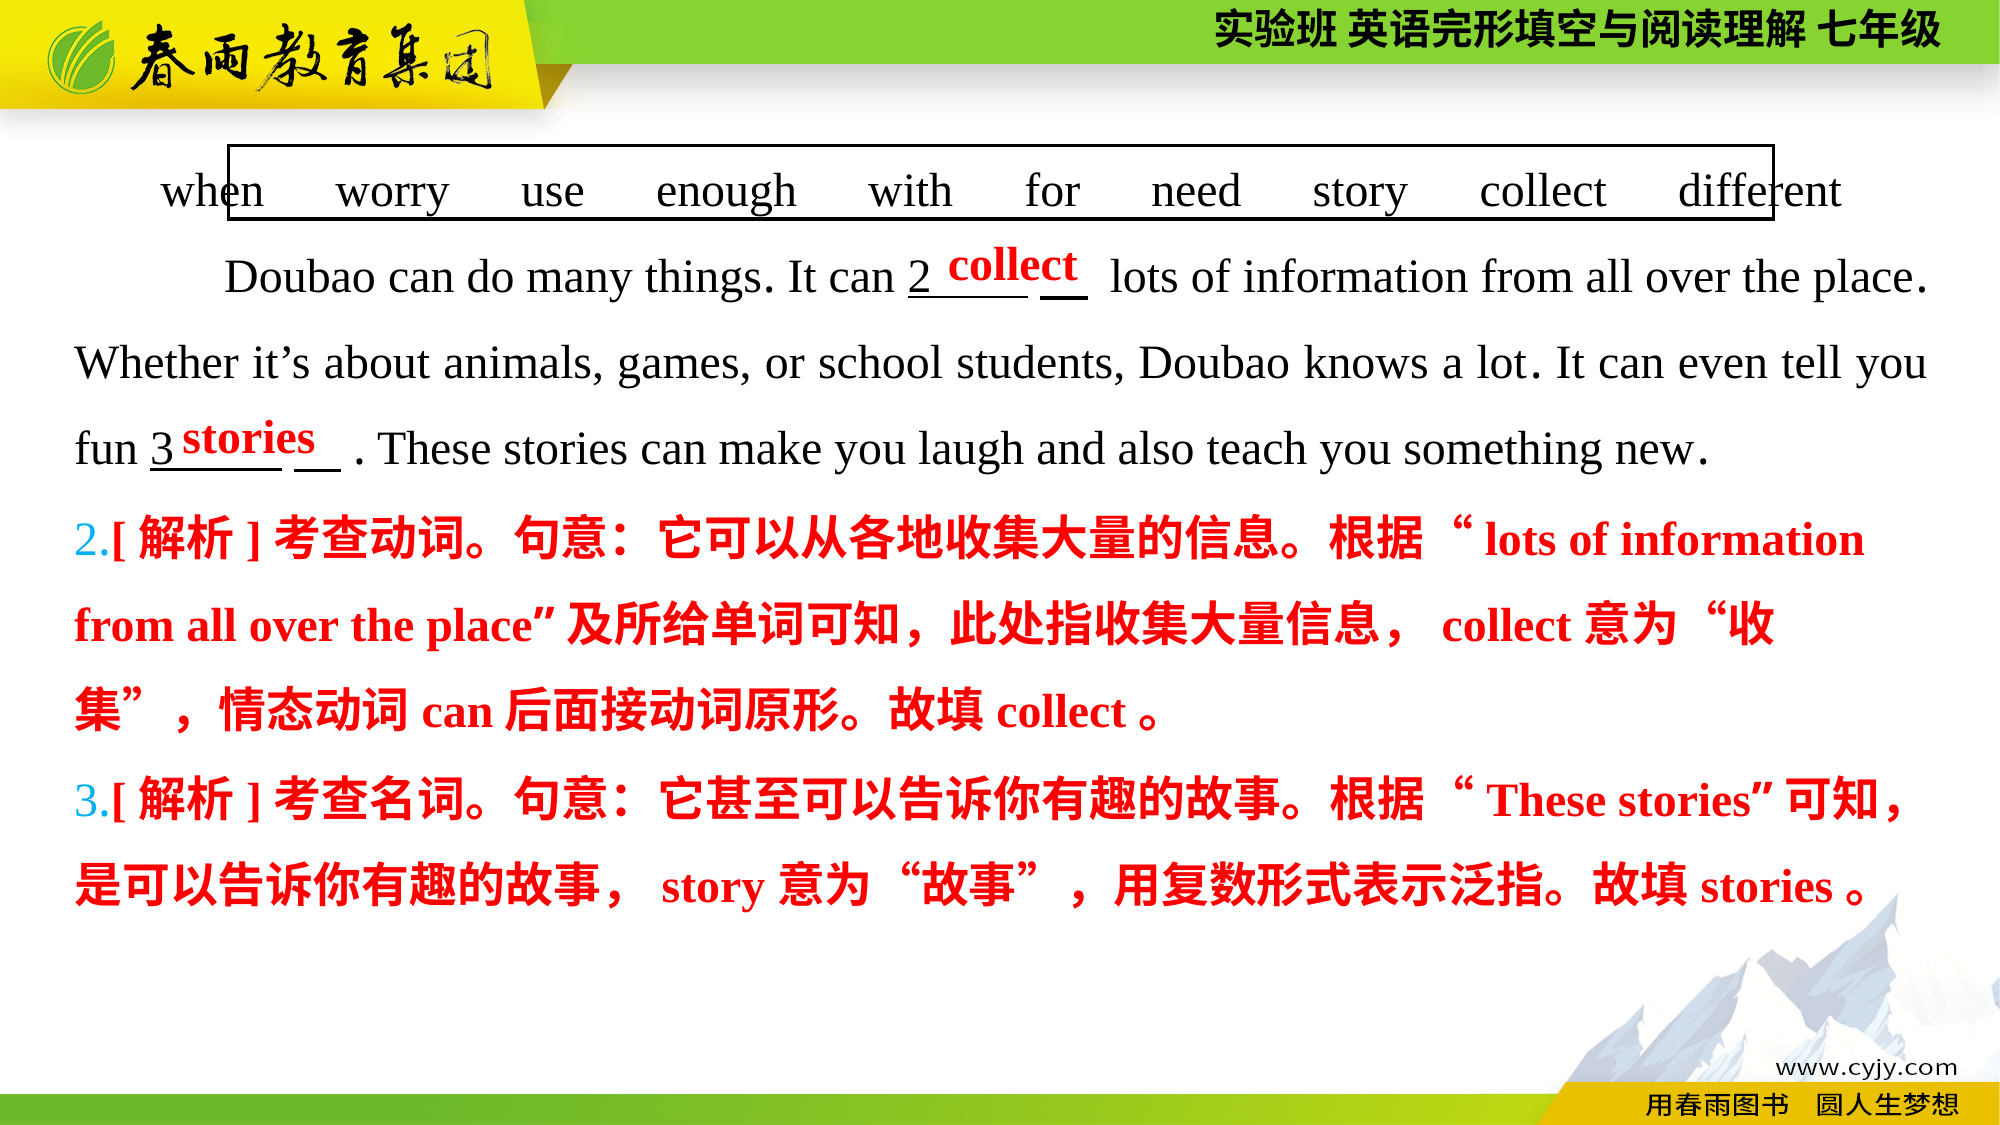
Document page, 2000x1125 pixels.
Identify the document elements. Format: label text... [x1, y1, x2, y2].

text_box 3.[解析]考查名词。句意：它甚至可以告诉你有趣的故事。根据“These stories”可知，是可以告诉你有趣的故事，story意为“故事”，用复数形式表示泛指。故填stories。 [59, 732, 1944, 920]
text_box collect [921, 225, 1094, 298]
text_box 2.[解析]考查动词。句意：它可以从各地收集大量的信息。根据“lots of information from all over the place”及所给单词可知，此处指收集大量信息，collect意为“收 集”，情态动词can后面接动词原形。故填collect。 [59, 471, 1944, 732]
picture [0, 0, 2000, 1125]
text_box [228, 145, 1774, 219]
list when worry use enough with for need story collect different Doubao can do many things. It can 2 lots of information from all over the place. Whether it’s about animals, games, or school students, Doubao knows a lot. It can even tell you fun 3 . These stories can make you laugh and also teach you something new. [59, 122, 1944, 471]
text_box stories [167, 397, 331, 470]
